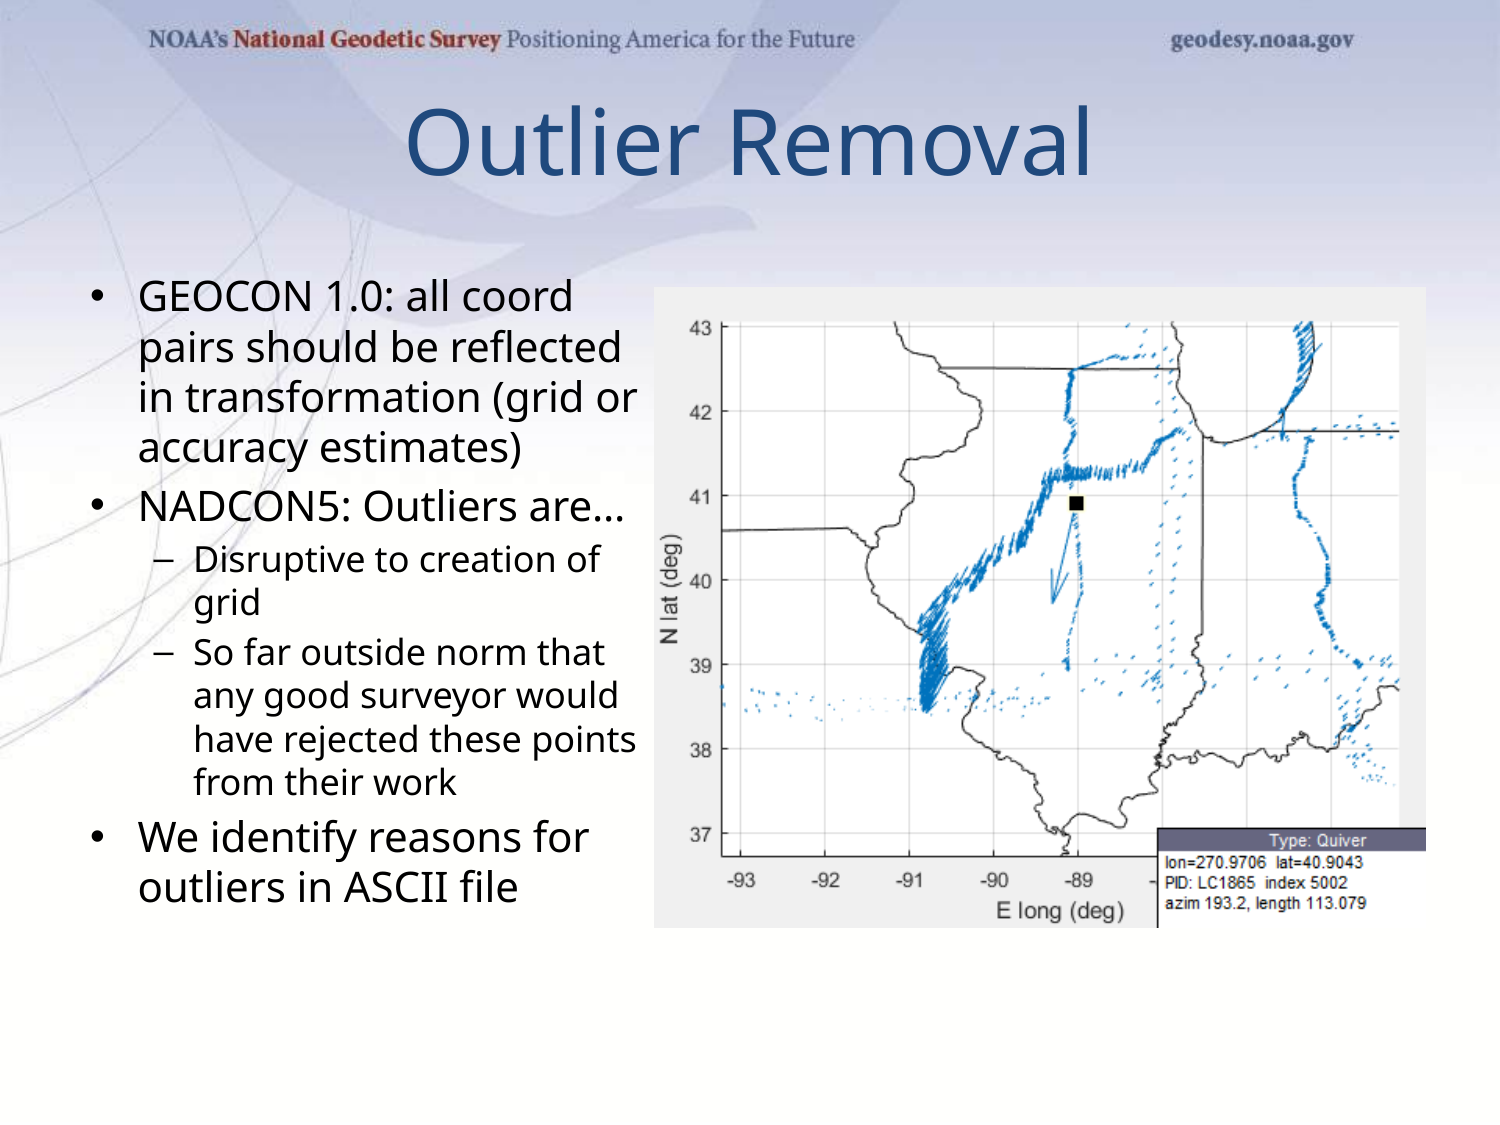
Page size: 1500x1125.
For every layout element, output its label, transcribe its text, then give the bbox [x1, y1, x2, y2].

picture [0, 0, 1500, 1122]
title Outlier Removal [75, 45, 1425, 233]
list GEOCON 1.0: all coord pairs should be reflected in transformation (grid or accuracy estimates) NADCON5: Outliers are… Disruptive to creation of grid So far outside norm that any good surveyor would have rejected these points from their work We identify reasons for outliers in ASCII file [75, 262, 655, 1025]
